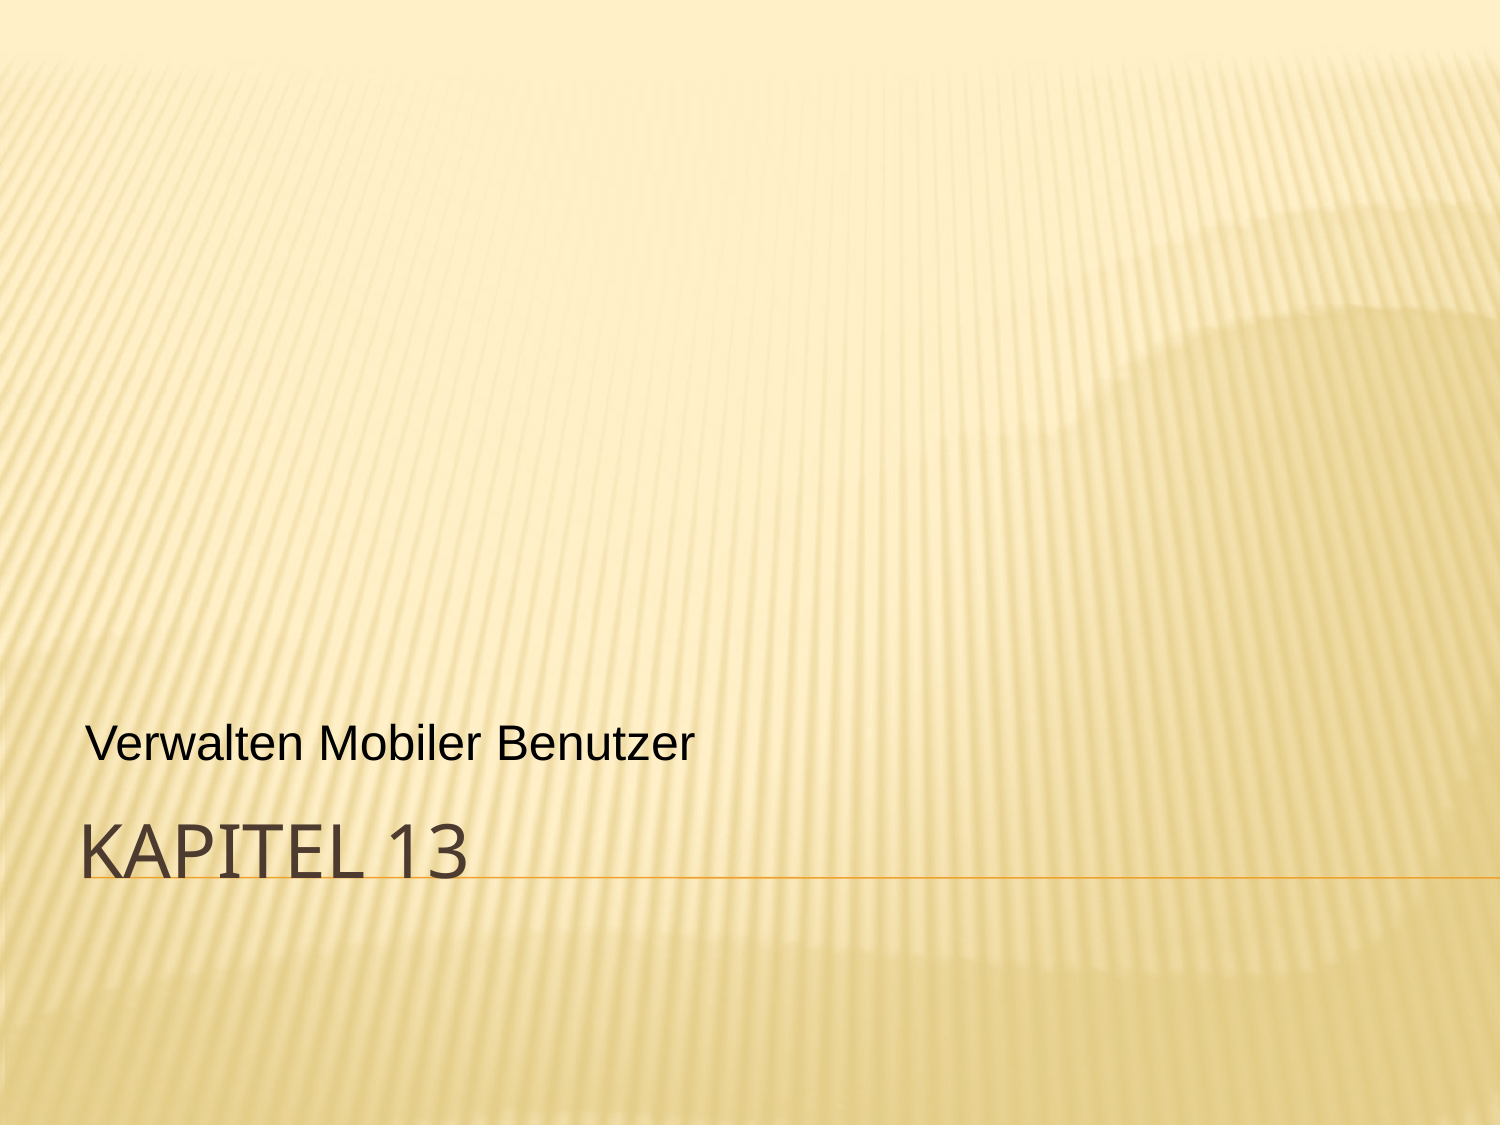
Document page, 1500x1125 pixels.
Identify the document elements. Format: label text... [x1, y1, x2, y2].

title Kapitel 13 [62, 796, 1450, 997]
text_box Verwalten Mobiler Benutzer [70, 703, 1137, 778]
